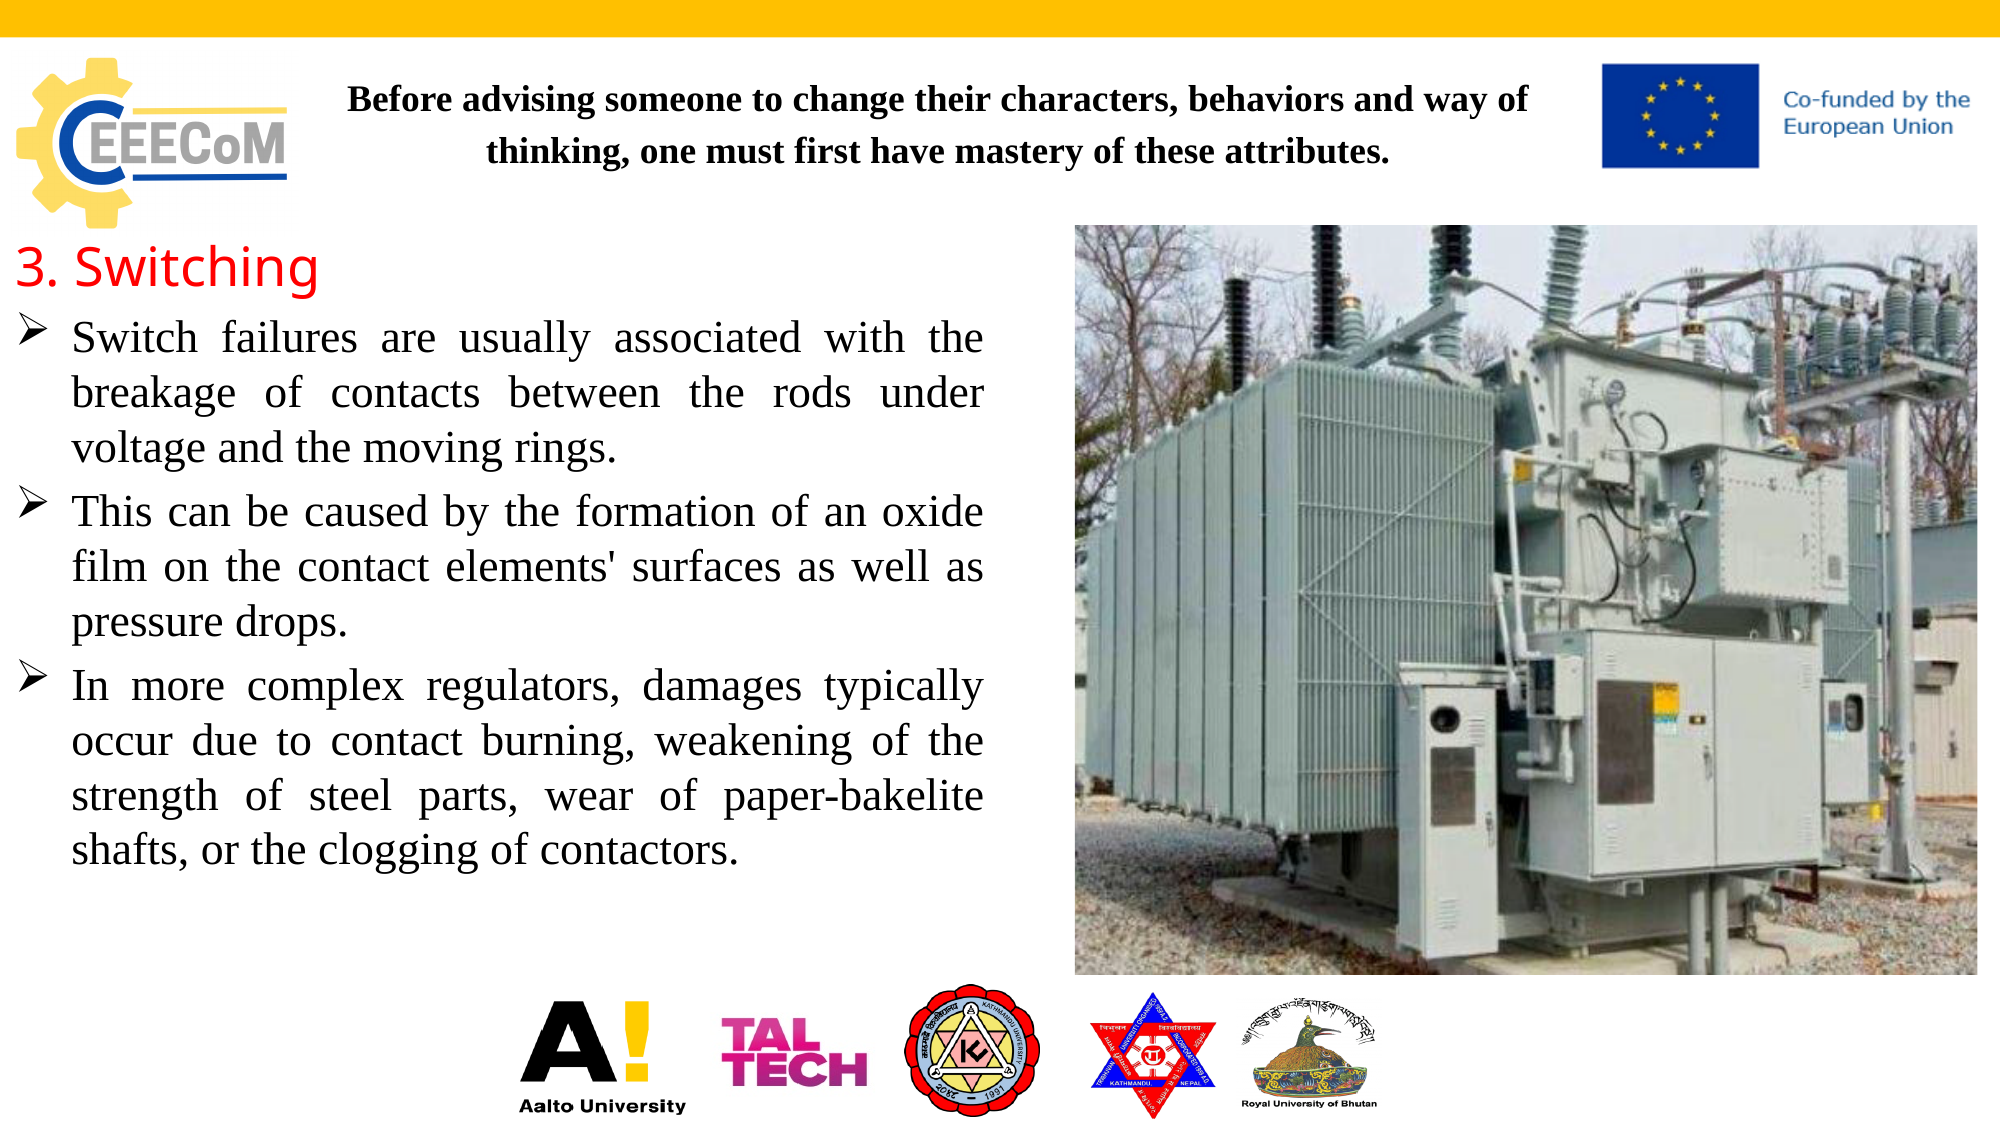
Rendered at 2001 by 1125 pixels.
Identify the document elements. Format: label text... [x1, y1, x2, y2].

list 3. Switching Switch failures are usually associated with the breakage of contacts between the rods under voltage and the moving rings. This can be caused by the formation of an oxide film on the contact elements' surfaces as well as pressure drops. In more complex regulators, damages typically occur due to contact burning, weakening of the strength of steel parts, wear of paper-bakelite shafts, or the clogging of contactors. [0, 224, 1000, 975]
picture [1074, 224, 1978, 976]
picture [11, 50, 299, 224]
picture [1595, 46, 2000, 181]
picture [512, 984, 1382, 1125]
title Before advising someone to change their characters, behaviors and way of thinking, one must first have mastery of these attributes. [312, 37, 1565, 201]
